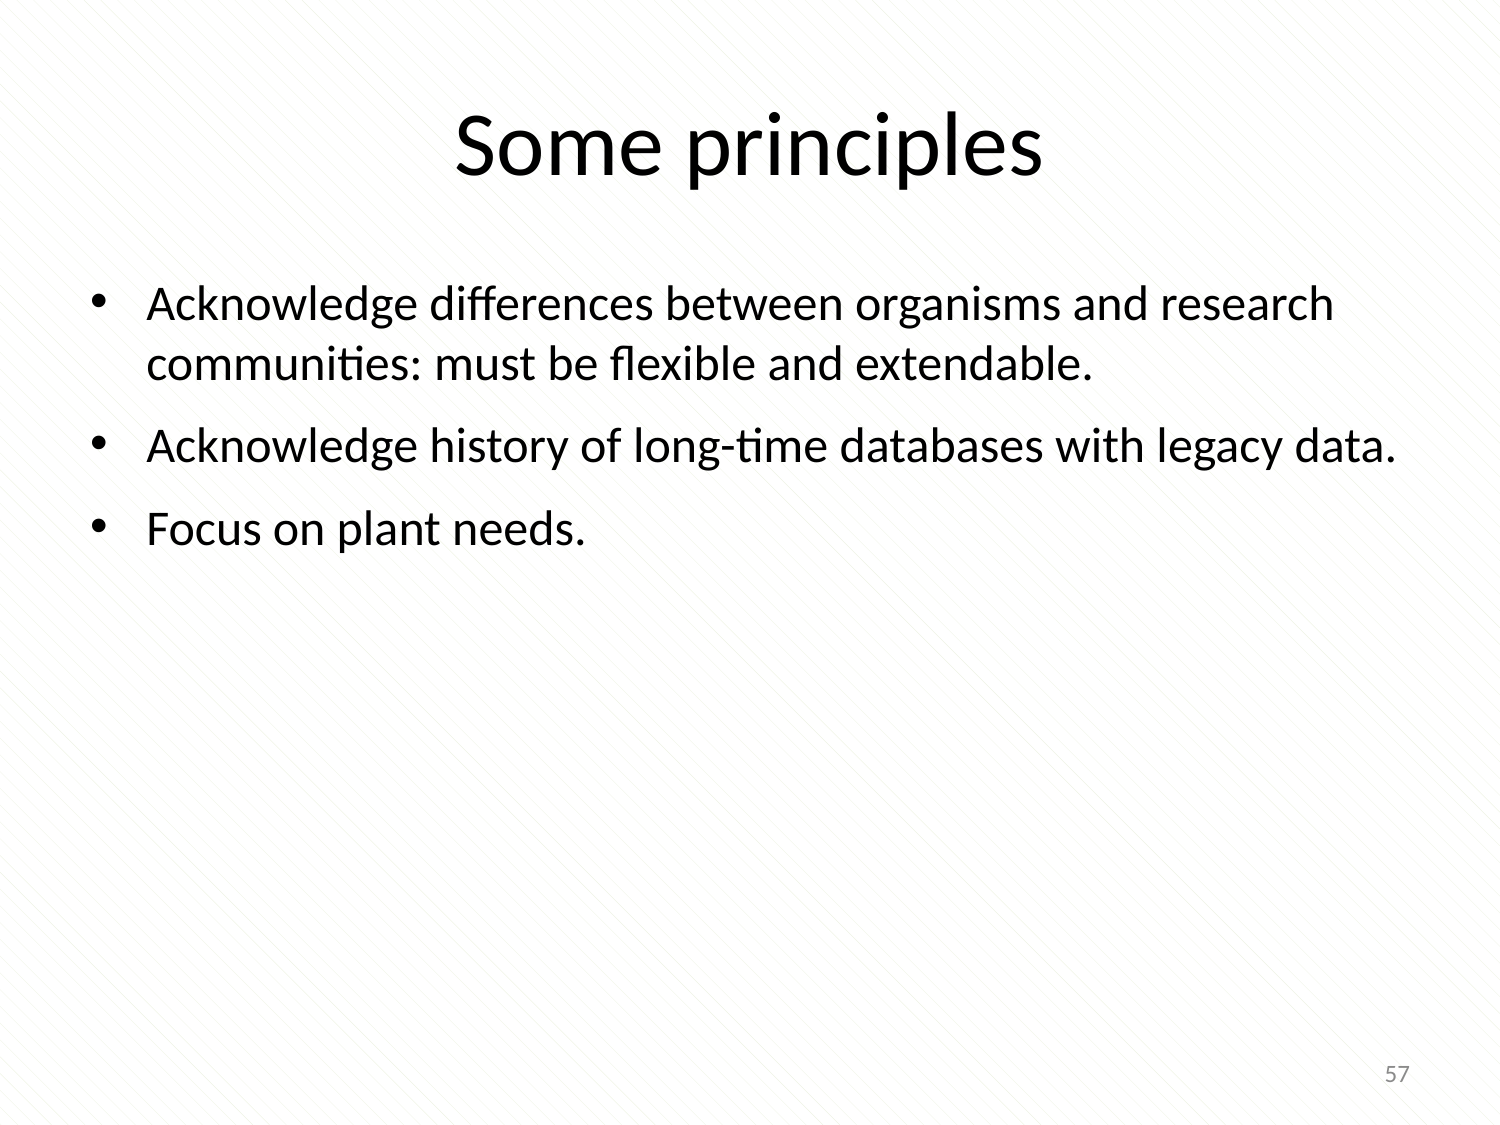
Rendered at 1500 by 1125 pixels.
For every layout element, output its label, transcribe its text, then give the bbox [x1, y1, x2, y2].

slide_number 57 [1074, 1042, 1425, 1103]
title Some principles [75, 45, 1425, 233]
list Acknowledge differences between organisms and research communities: must be flexible and extendable. Acknowledge history of long-time databases with legacy data. Focus on plant needs. [75, 262, 1425, 1005]
